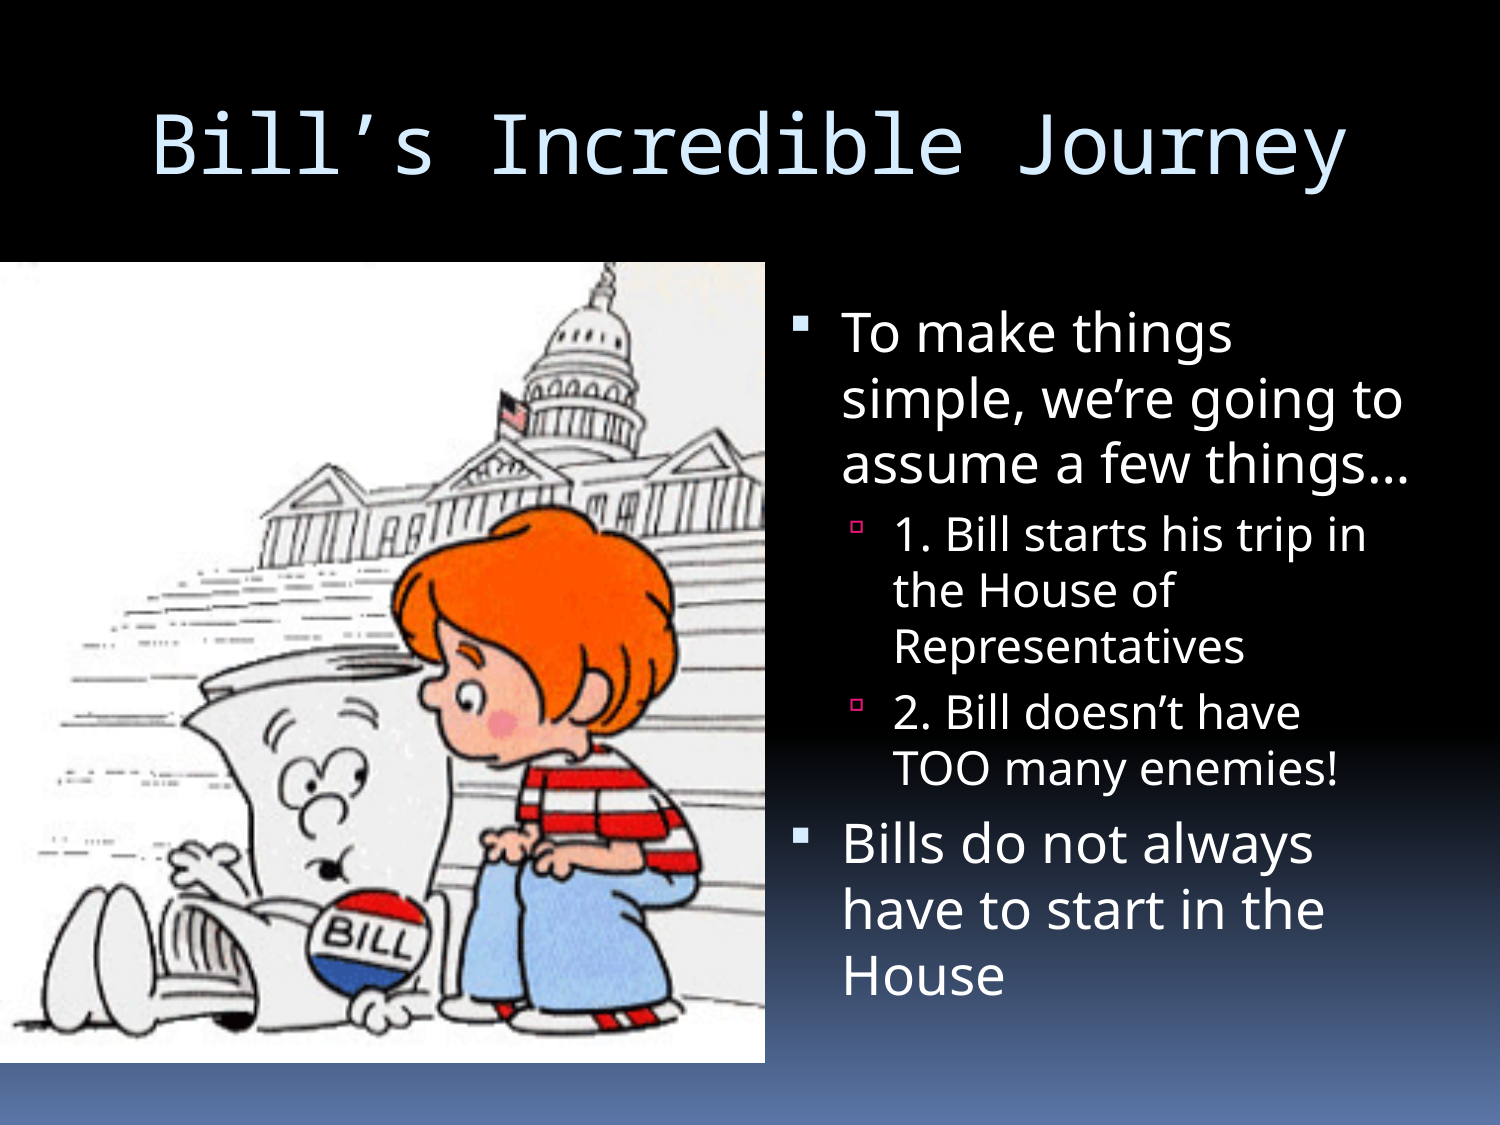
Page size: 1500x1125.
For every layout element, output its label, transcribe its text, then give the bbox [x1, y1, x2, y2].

list To make things simple, we’re going to assume a few things… 1. Bill starts his trip in the House of Representatives 2. Bill doesn’t have TOO many enemies! Bills do not always have to start in the House [773, 290, 1427, 1033]
title Bill’s Incredible Journey [75, 83, 1425, 234]
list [0, 262, 765, 1063]
